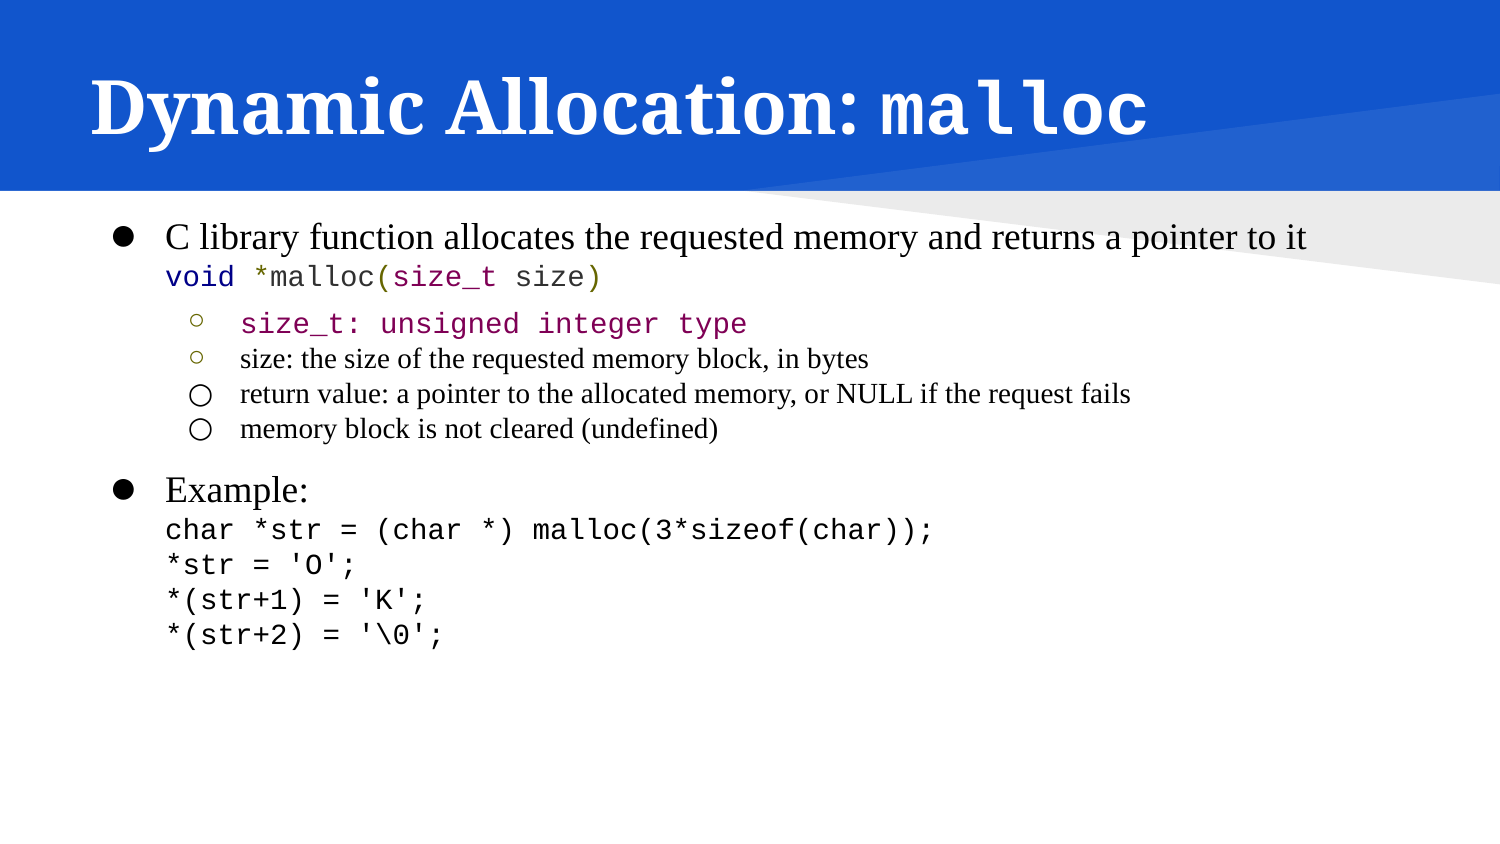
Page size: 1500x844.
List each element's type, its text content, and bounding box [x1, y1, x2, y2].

list C library function allocates the requested memory and returns a pointer to it void *malloc(size_t size) size_t: unsigned integer type size: the size of the requested memory block, in bytes return value: a pointer to the allocated memory, or NULL if the request fails memory block is not cleared (undefined) Example: char *str = (char *) malloc(3*sizeof(char)); *str = 'O'; *(str+1) = 'K'; *(str+2) = '\0'; [75, 196, 1425, 808]
title Dynamic Allocation: malloc [75, 33, 1425, 175]
